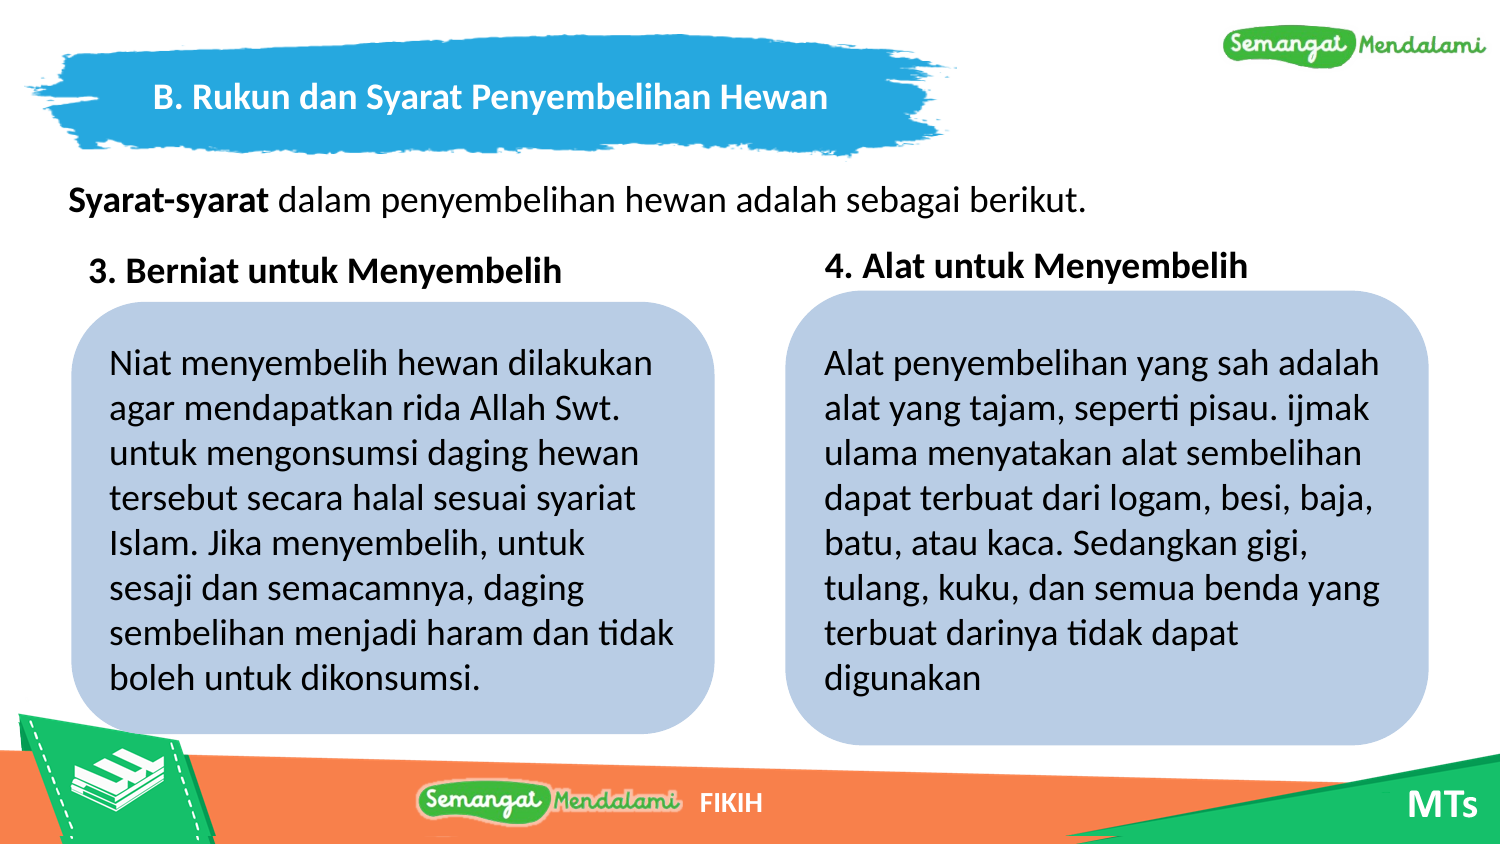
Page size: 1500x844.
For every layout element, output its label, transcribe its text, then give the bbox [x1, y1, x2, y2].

picture [1217, 15, 1490, 75]
text_box Alat penyembelihan yang sah adalah alat yang tajam, seperti pisau. ijmak ulama menyatakan alat sembelihan dapat terbuat dari logam, besi, baja, batu, atau kaca. Sedangkan gigi, tulang, kuku, dan semua benda yang terbuat darinya tidak dapat digunakan [785, 294, 1429, 695]
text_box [0, 696, 1500, 844]
text_box 4. Alat untuk Menyembelih [810, 233, 1500, 294]
text_box Syarat-syarat dalam penyembelihan hewan adalah sebagai berikut. [53, 167, 1242, 228]
text_box 3. Berniat untuk Menyembelih [73, 239, 826, 299]
picture [24, 34, 958, 163]
text_box Niat menyembelih hewan dilakukan agar mendapatkan rida Allah Swt. untuk mengonsumsi daging hewan tersebut secara halal sesuai syariat Islam. Jika menyembelih, untuk sesaji dan semacamnya, daging sembelihan menjadi haram dan tidak boleh untuk dikonsumsi. [71, 301, 715, 695]
